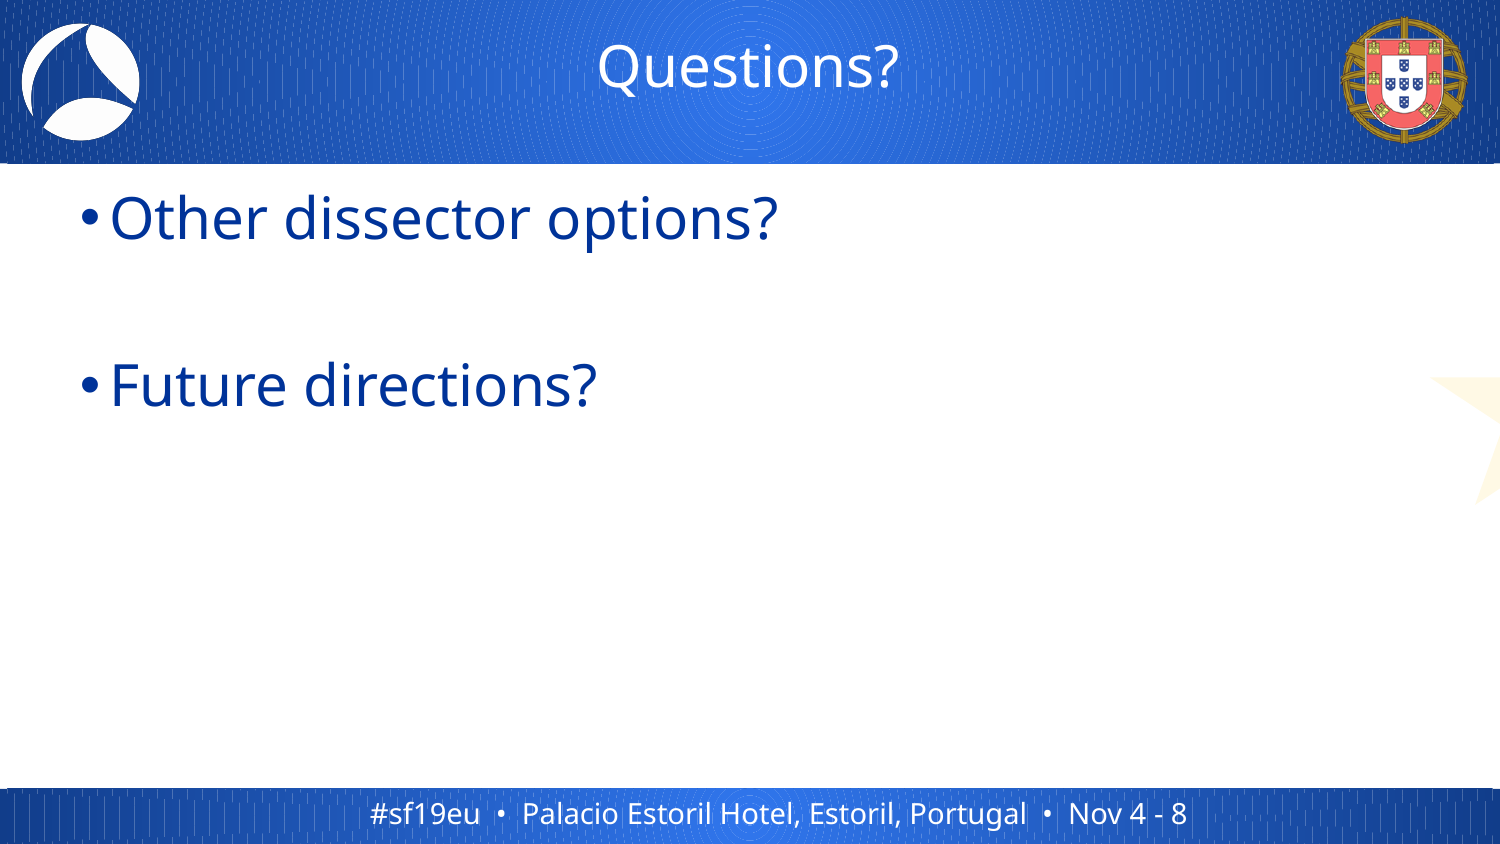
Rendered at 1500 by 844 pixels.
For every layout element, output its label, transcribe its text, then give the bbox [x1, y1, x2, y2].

list Questions? [147, 0, 1341, 139]
picture [1327, 16, 1481, 144]
picture [21, 23, 140, 141]
list Other dissector options? Future directions? [64, 173, 1436, 788]
